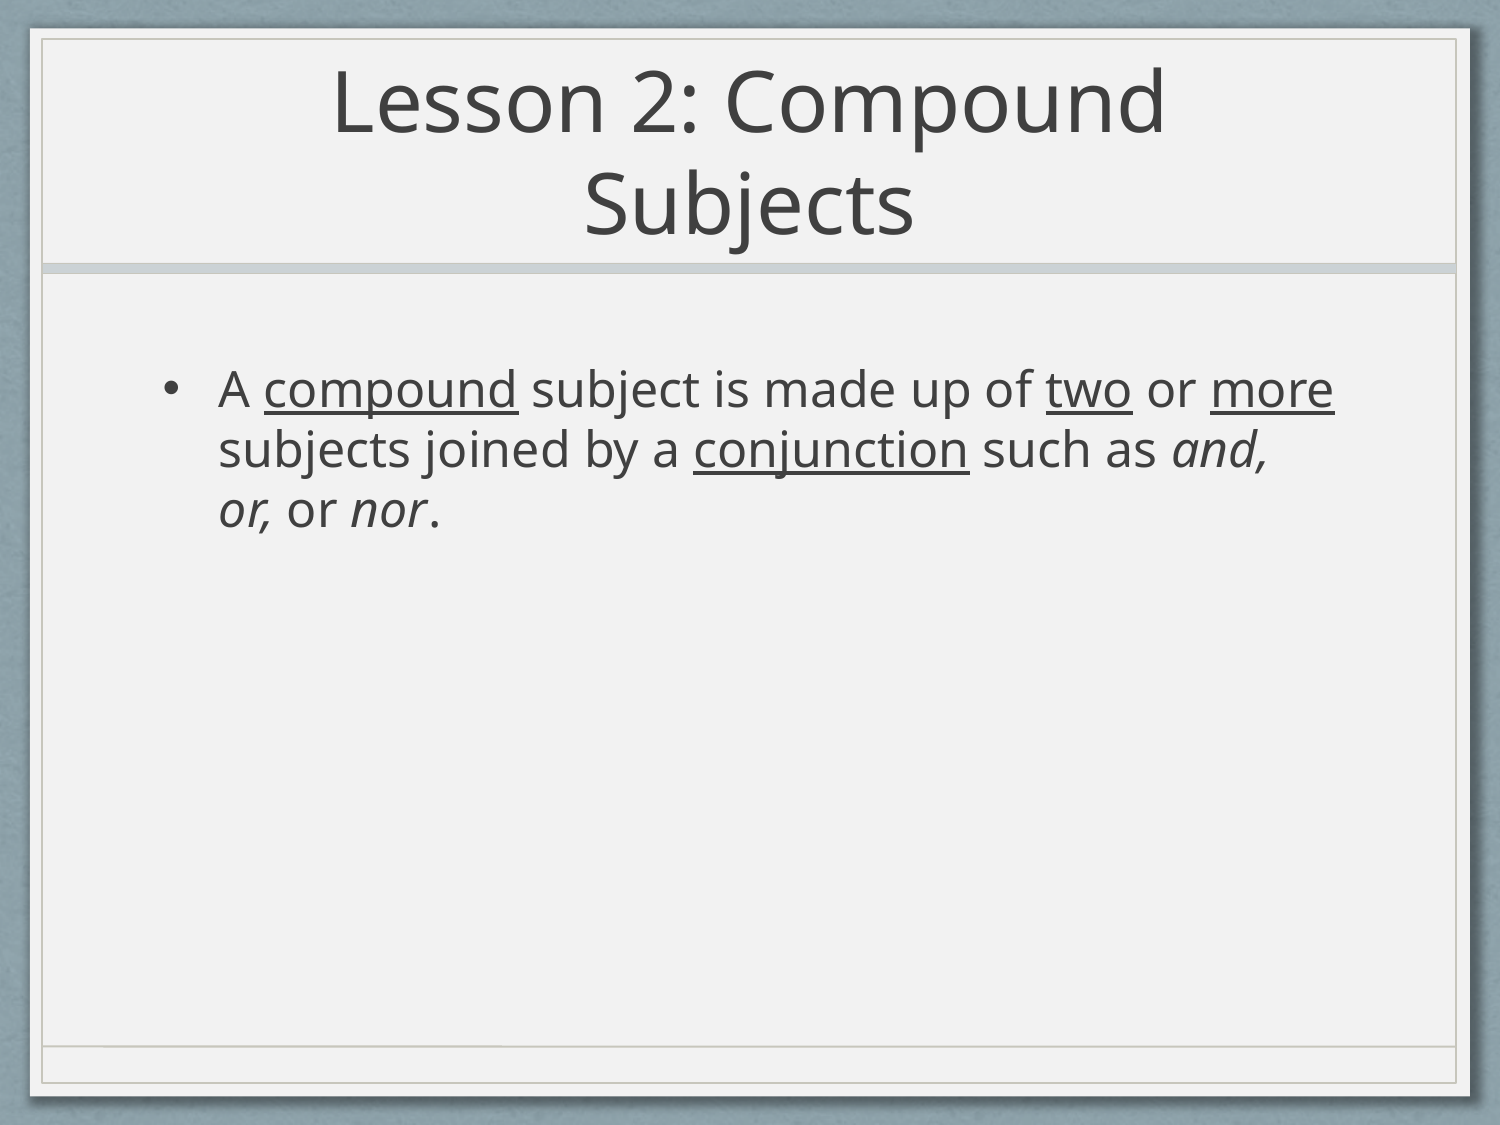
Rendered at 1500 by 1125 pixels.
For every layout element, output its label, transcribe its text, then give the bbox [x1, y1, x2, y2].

title Lesson 2: Compound Subjects [147, 40, 1353, 260]
list A compound subject is made up of two or more subjects joined by a conjunction such as and, or, or nor. [147, 350, 1353, 995]
